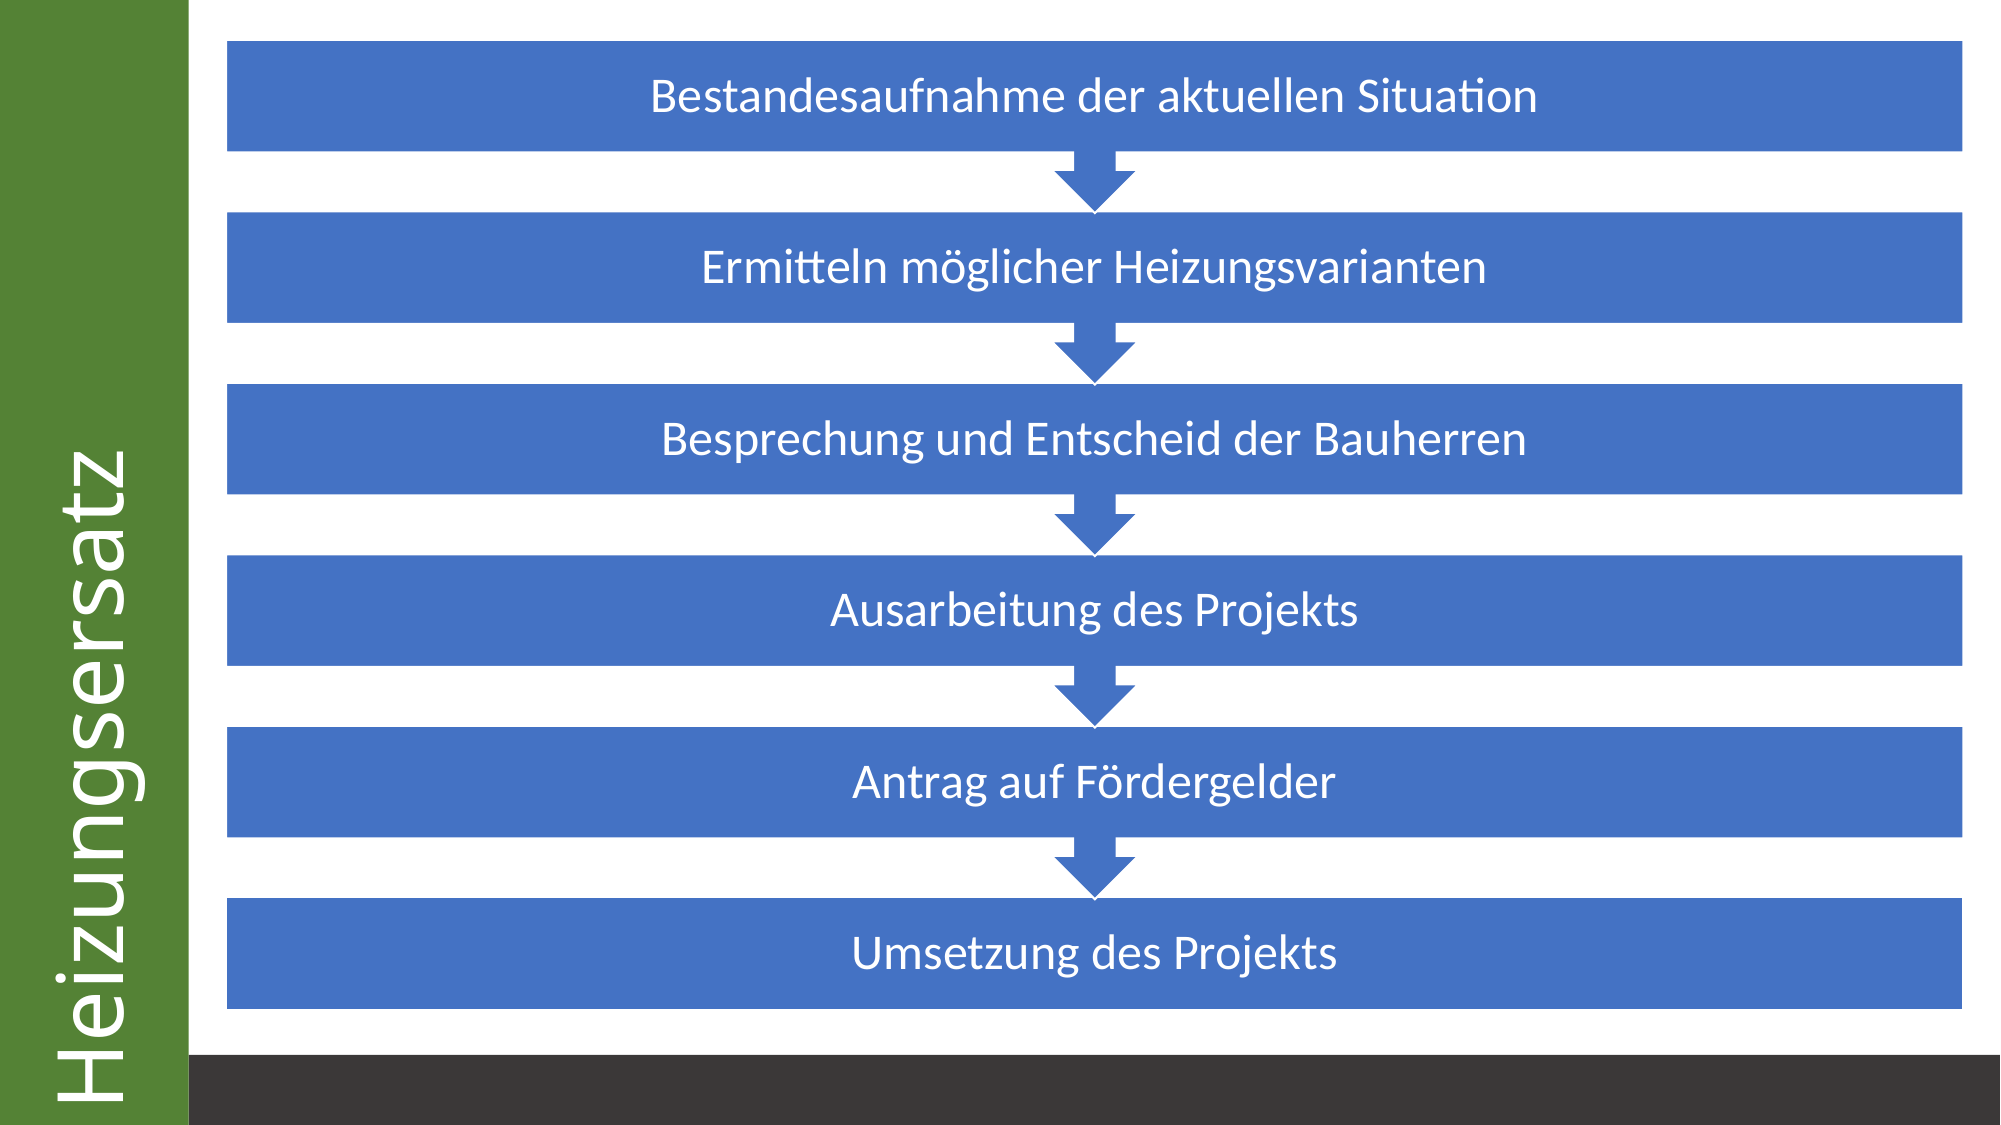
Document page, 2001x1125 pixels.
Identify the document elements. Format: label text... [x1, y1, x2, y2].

title Heizungsersatz [0, 0, 189, 1125]
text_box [226, 39, 1964, 1011]
